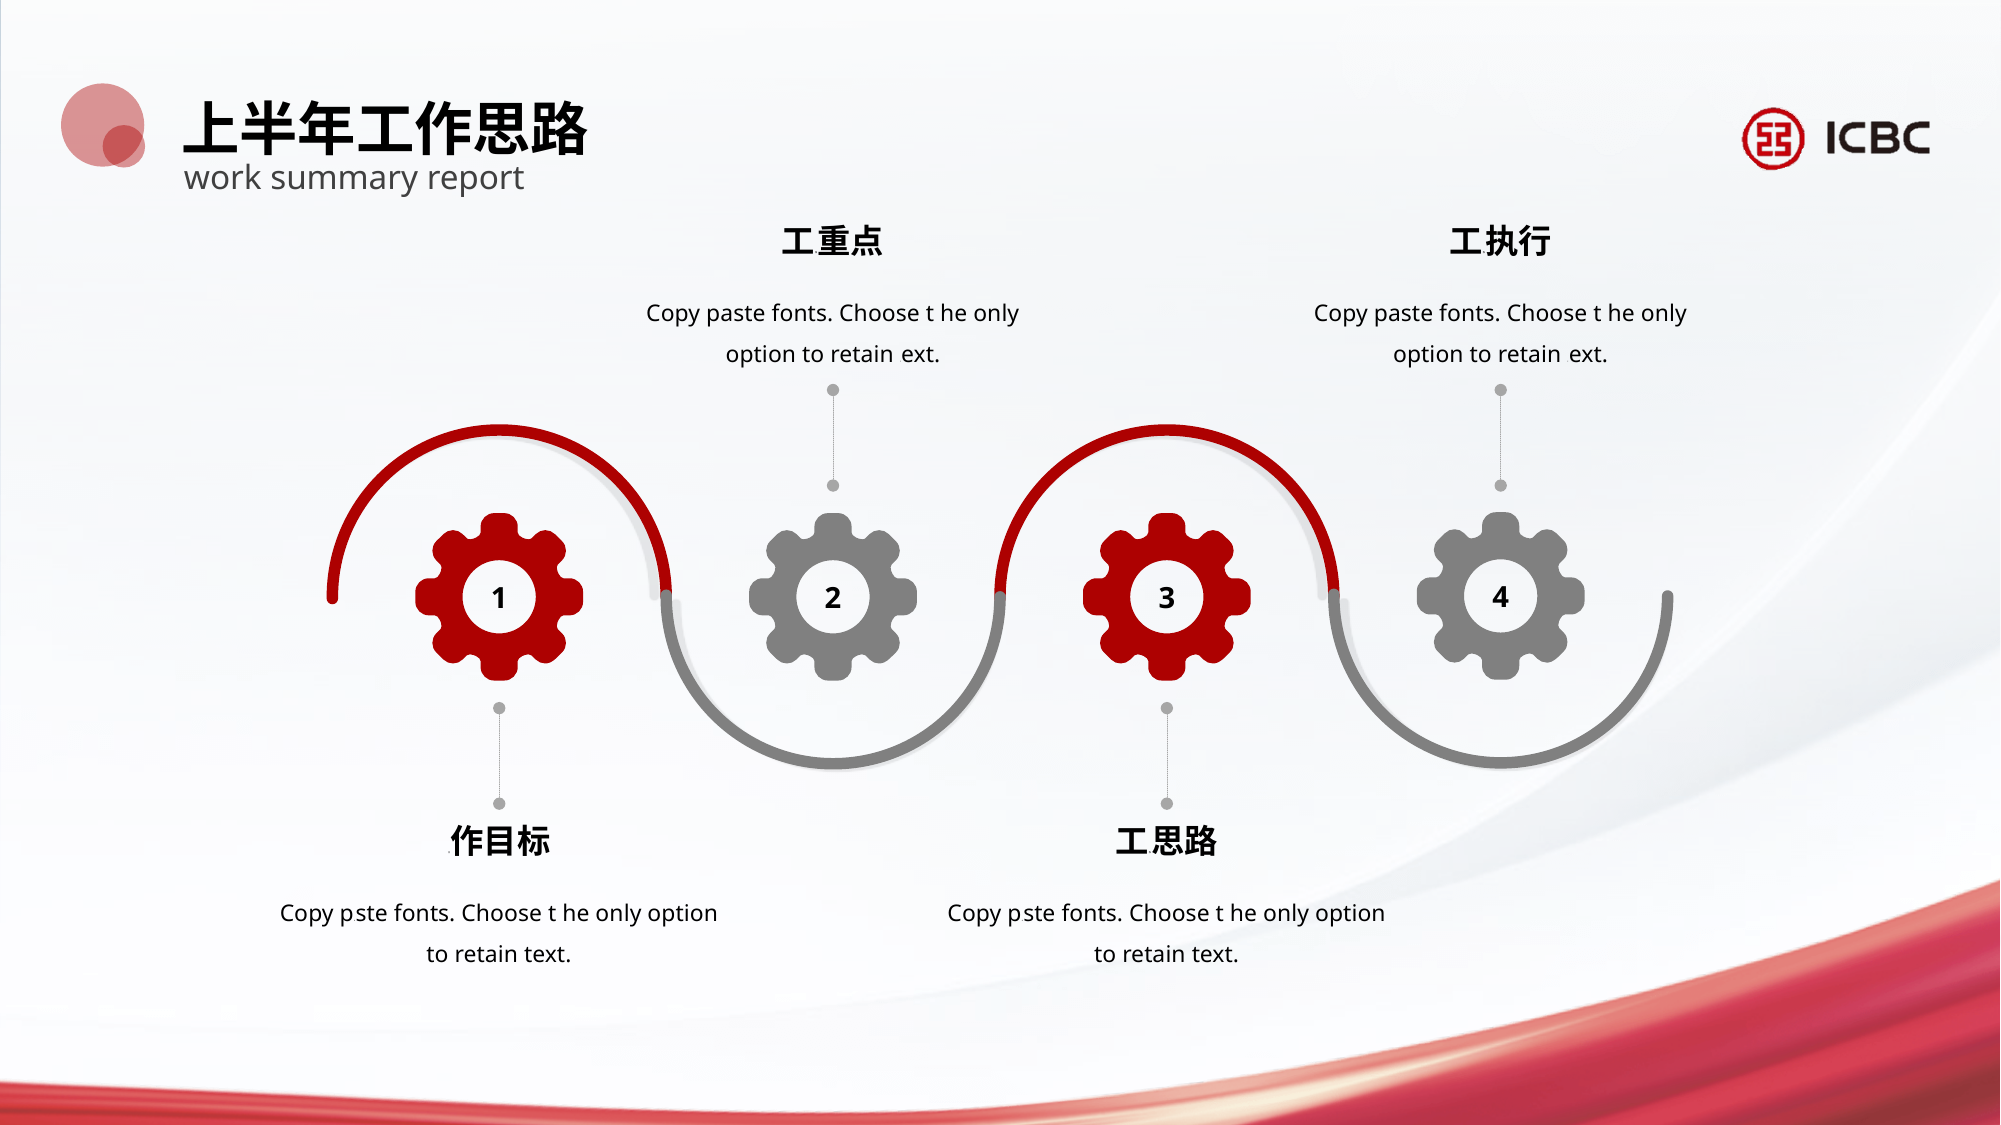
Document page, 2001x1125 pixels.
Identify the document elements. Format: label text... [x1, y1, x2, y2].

text_box [1, 0, 2000, 952]
text_box work summary report [169, 148, 541, 204]
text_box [1645, 70, 2000, 177]
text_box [261, 203, 1739, 990]
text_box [61, 83, 146, 168]
text_box 上半年工作思路 [166, 84, 709, 170]
picture [0, 0, 2001, 1125]
